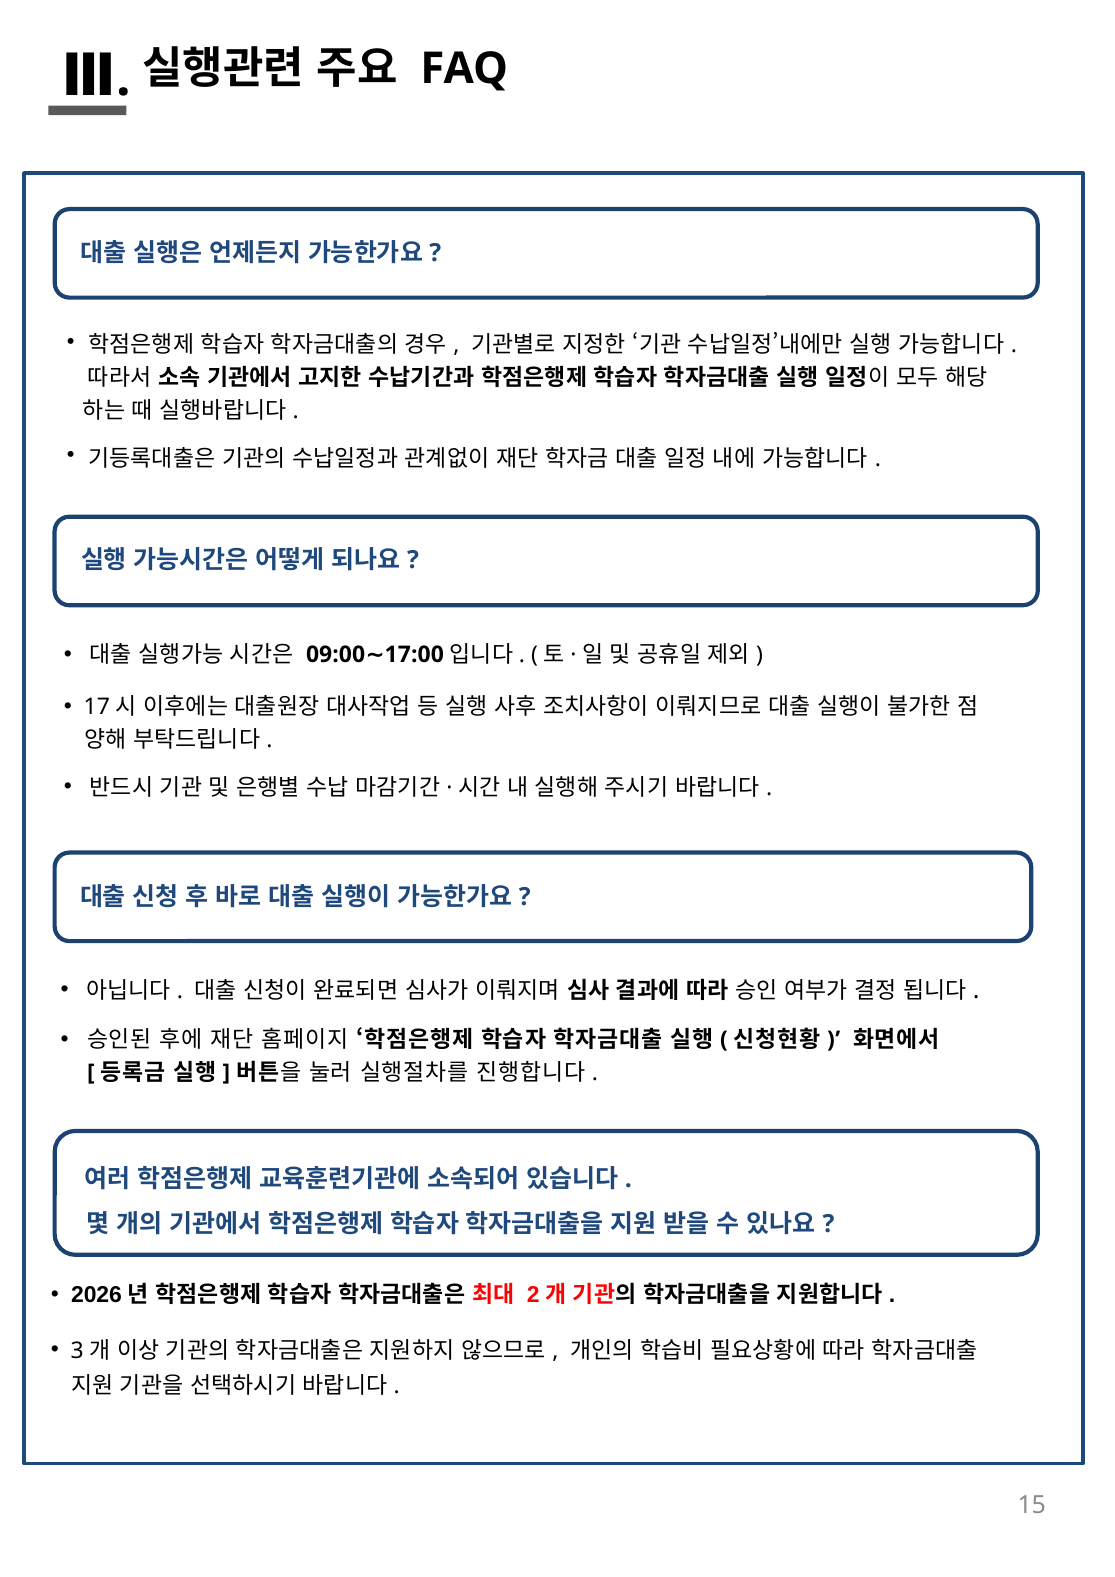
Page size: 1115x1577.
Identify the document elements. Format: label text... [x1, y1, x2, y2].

text_box 아닙니다. 대출 신청이 완료되면 심사가 이뤄지며 심사 결과에 따라 승인 여부가 결정 됩니다. 승인된 후에 재단 홈페이지 ‘학점은행제 학습자 학자금대출 실행(신청현황)’ 화면에서 [등록금 실행]버튼을 눌러 실행절차를 진행합니다. [25, 974, 1063, 1099]
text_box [54, 852, 1039, 942]
text_box 실행관련 주요 FAQ [127, 31, 1110, 100]
text_box 2026년 학점은행제 학습자 학자금대출은 최대 2개 기관의 학자금대출을 지원합니다. 3개 이상 기관의 학자금대출은 지원하지 않으므로, 개인의 학습비 필요상황에 따라 학자금대출 지원 기관을 선택하시기 바랍니다. [19, 1277, 1077, 1420]
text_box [54, 1130, 1038, 1256]
slide_number 15 [800, 1463, 1061, 1548]
text_box 학점은행제 학습자 학자금대출의 경우, 기관별로 지정한 ‘기관 수납일정’내에만 실행 가능합니다. 따라서 소속 기관에서 고지한 수납기간과 학점은행제 학습자 학자금대출 실행 일정이 모두 해당 하는 때 실행바랍니다. 기등록대출은 기관의 수납일정과 관계없이 재단 학자금 대출 일정 내에 가능합니다. [35, 313, 1083, 480]
text_box [22, 171, 1085, 1466]
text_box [54, 208, 1038, 298]
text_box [54, 516, 1039, 606]
text_box Ⅲ. [46, 29, 153, 115]
text_box 대출 실행가능 시간은 09:00∼17:00입니다. (토·일 및 공휴일 제외) 17시 이후에는 대출원장 대사작업 등 실행 사후 조치사항이 이뤄지므로 대출 실행이 불가한 점 양해 부탁드립니다. 반드시 기관 및 은행별 수납 마감기간·시간 내 실행해 주시기 바랍니다. [28, 637, 1077, 836]
